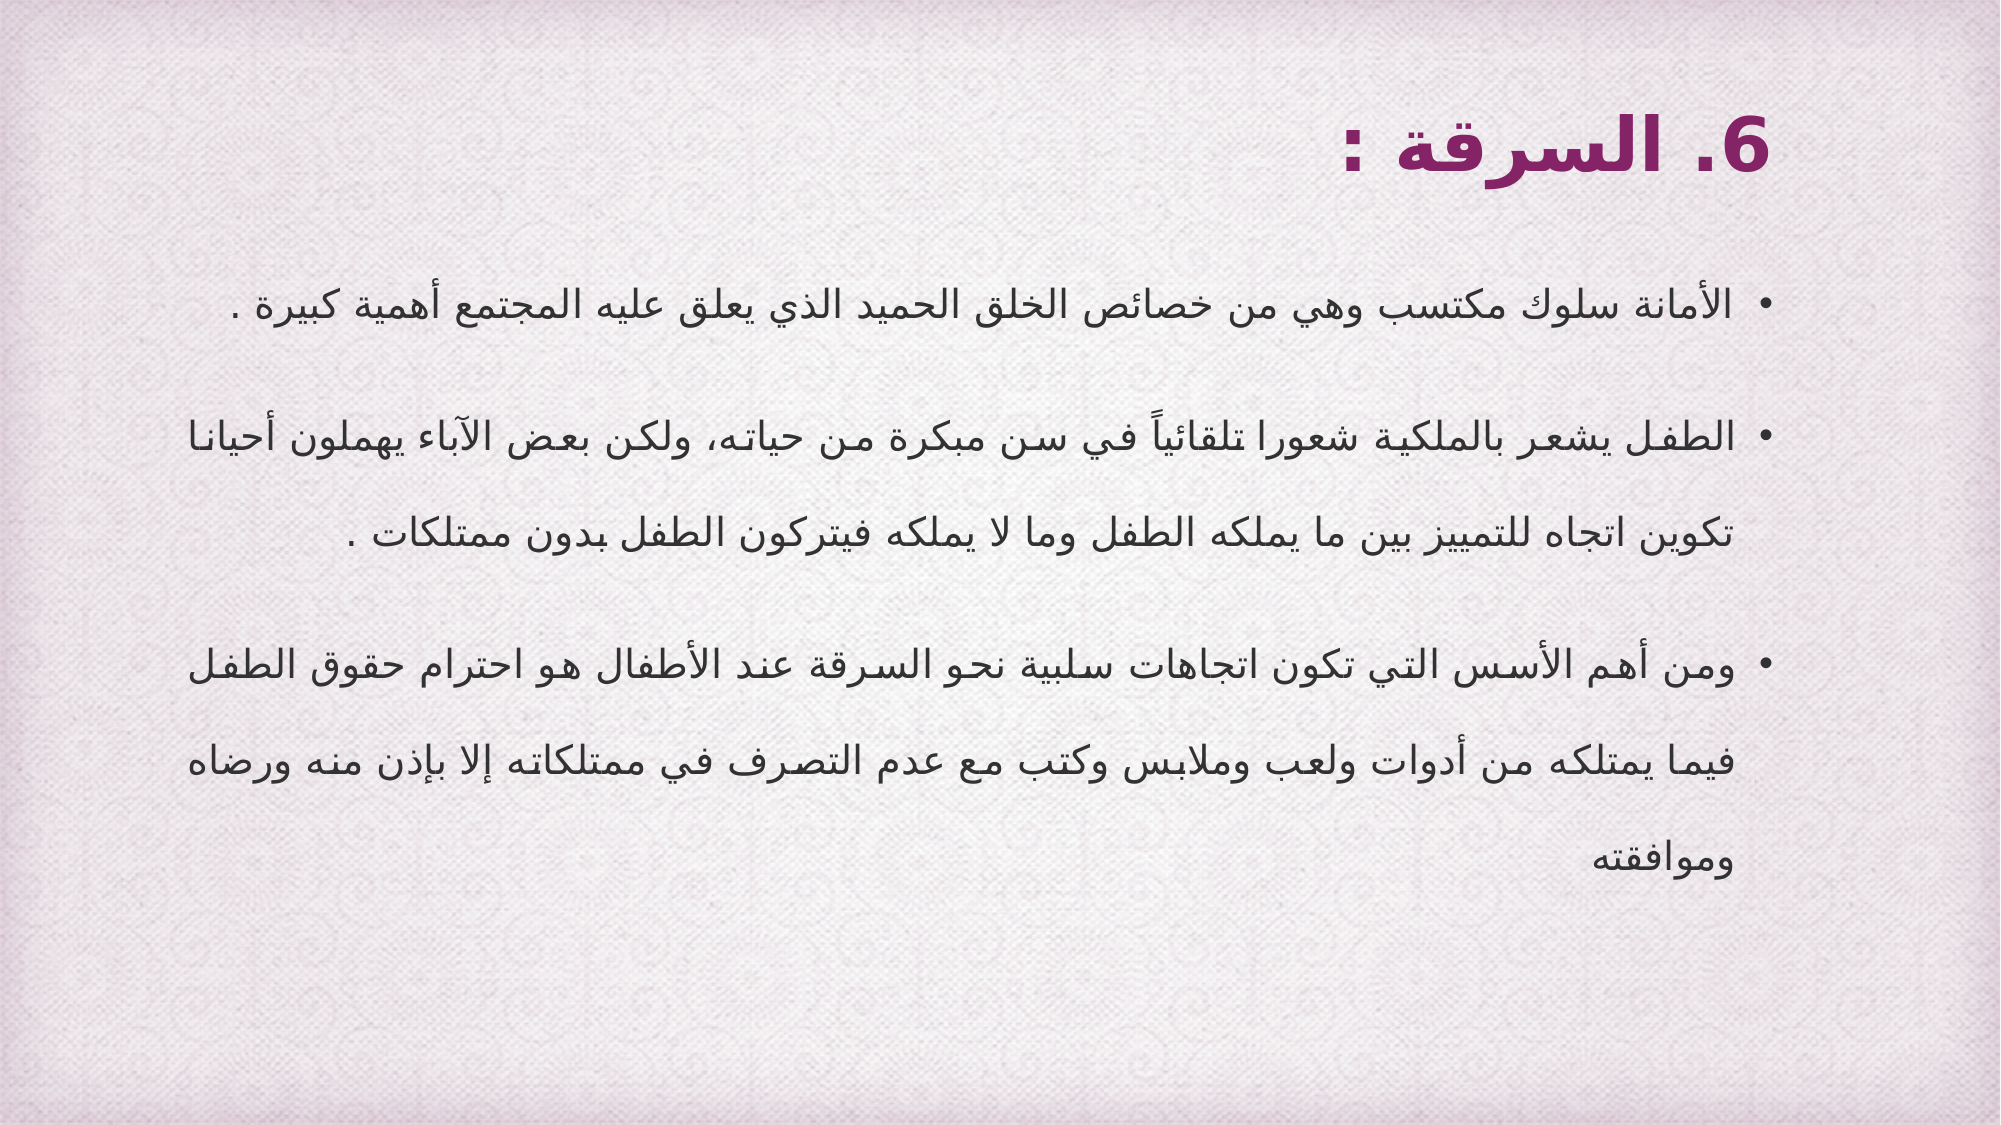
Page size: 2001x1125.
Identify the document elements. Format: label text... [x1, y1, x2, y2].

title 6. السرقة : [212, 59, 1788, 196]
list الأمانة سلوك مكتسب وهي من خصائص الخلق الحميد الذي يعلق عليه المجتمع أهمية كبيرة . الطفل يشعر بالملكية شعورا تلقائياً في سن مبكرة من حياته، ولكن بعض الآباء يهملون أحيانا تكوين اتجاه للتمييز بين ما يملكه الطفل وما لا يملكه فيتركون الطفل بدون ممتلكات . ومن أهم الأسس التي تكون اتجاهات سلبية نحو السرقة عند الأطفال هو احترام حقوق الطفل فيما يمتلكه من أدوات ولعب وملابس وكتب مع عدم التصرف في ممتلكاته إلا بإذن منه ورضاه وموافقته [172, 223, 1788, 1059]
picture [0, 0, 2001, 1125]
